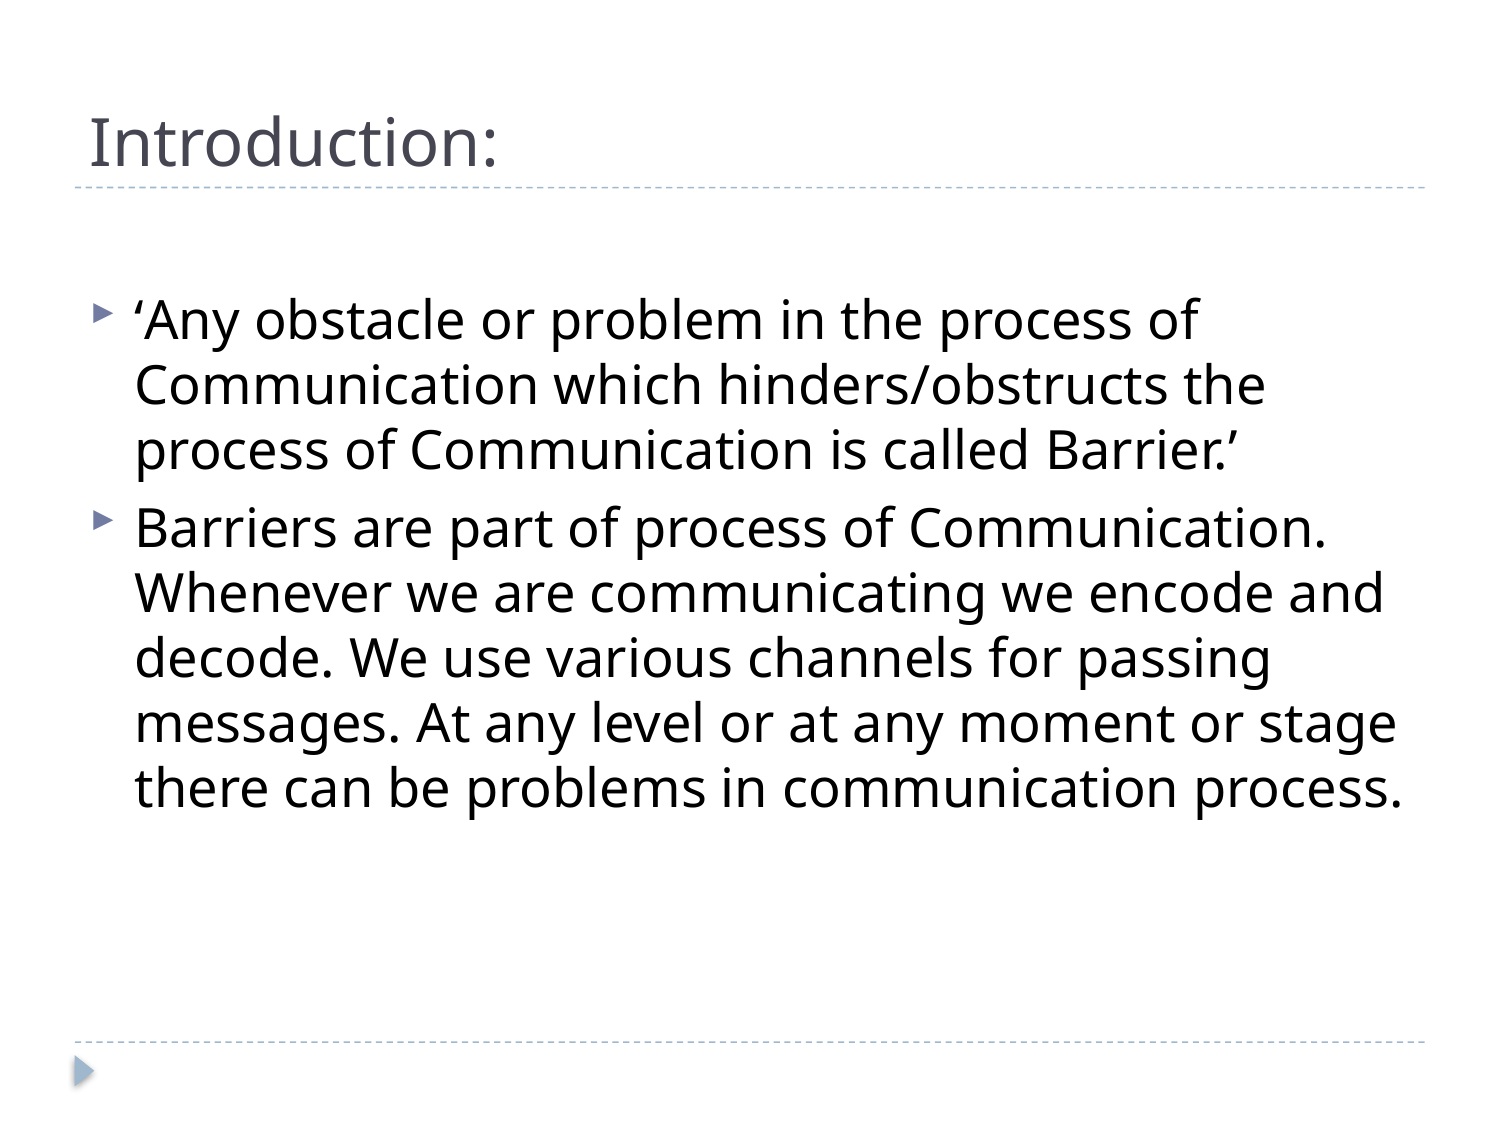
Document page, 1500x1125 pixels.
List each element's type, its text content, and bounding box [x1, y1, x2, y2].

title Introduction: [75, 24, 1425, 188]
list ‘Any obstacle or problem in the process of Communication which hinders/obstructs the process of Communication is called Barrier.’ Barriers are part of process of Communication. Whenever we are communicating we encode and decode. We use various channels for passing messages. At any level or at any moment or stage there can be problems in communication process. [75, 200, 1425, 1010]
